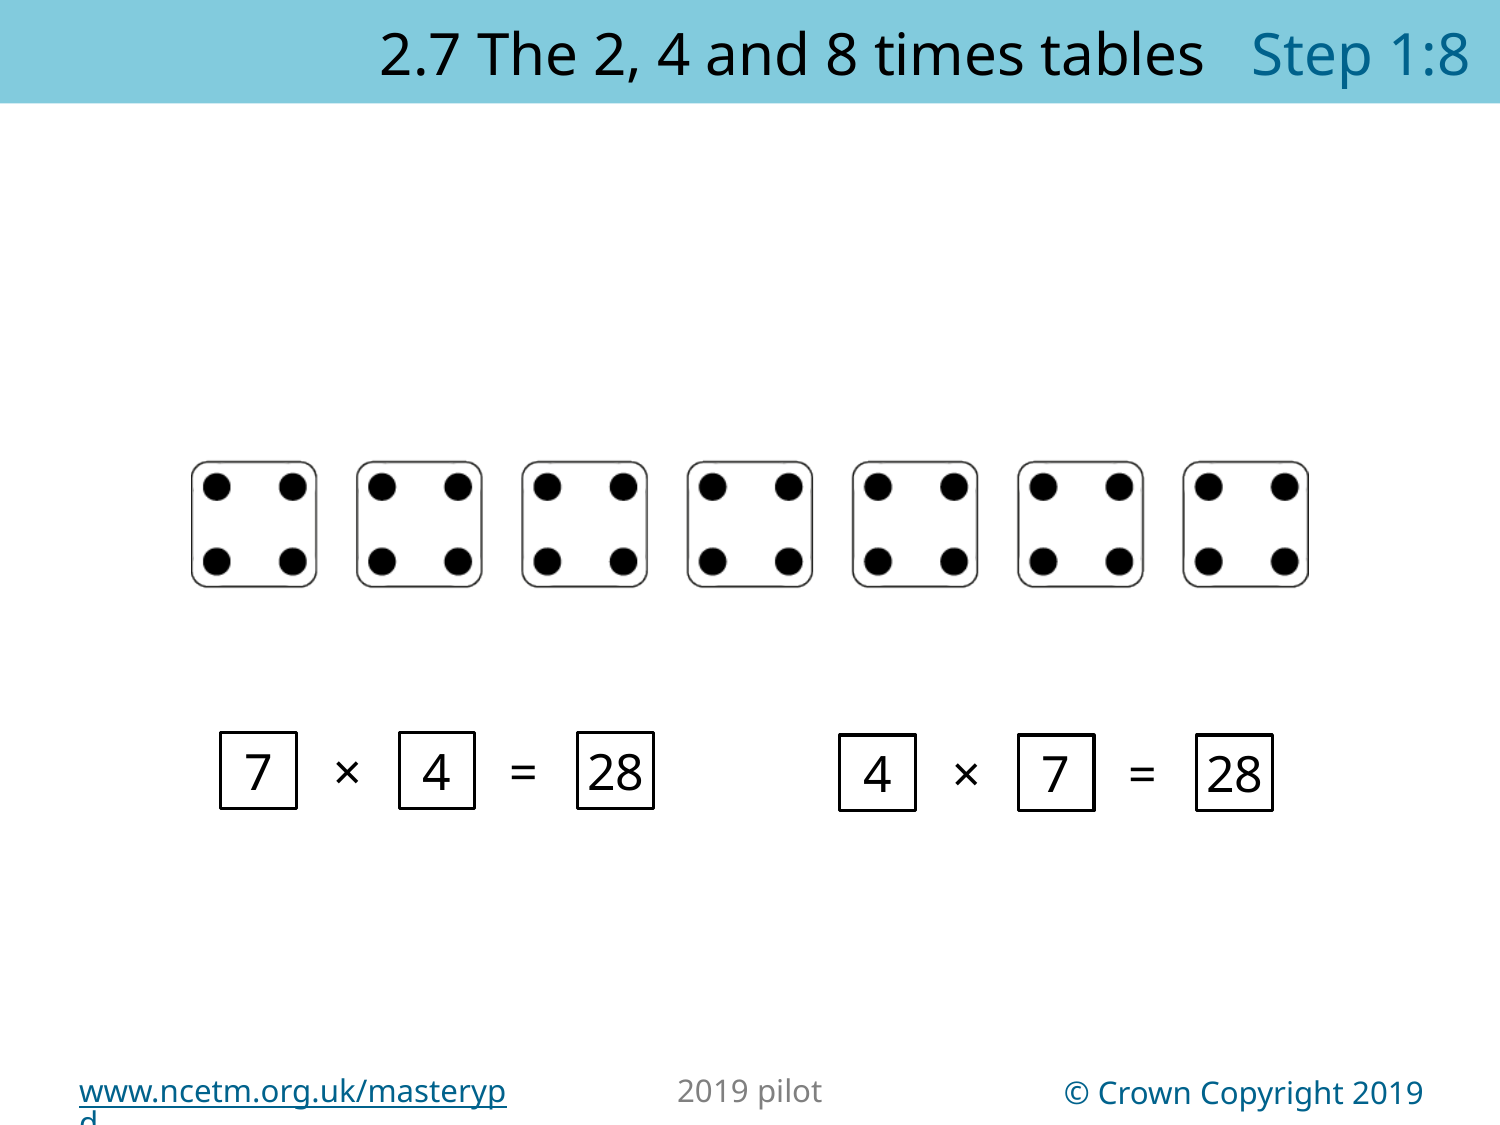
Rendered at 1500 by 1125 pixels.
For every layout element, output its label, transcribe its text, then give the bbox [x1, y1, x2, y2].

text_box [220, 732, 297, 809]
text_box 28 [572, 732, 577, 808]
text_box [577, 732, 654, 809]
text_box × [937, 735, 997, 810]
text_box 28 [1191, 735, 1196, 810]
text_box [1018, 735, 1094, 811]
text_box 28 [1273, 735, 1279, 810]
text_box [1196, 735, 1273, 811]
text_box [399, 732, 475, 809]
list 2.7 The 2, 4 and 8 times tables Step 1:8 [0, 0, 1500, 104]
text_box [839, 735, 916, 811]
text_box × [318, 732, 378, 808]
text_box = [1113, 735, 1173, 810]
text_box 28 [654, 732, 659, 808]
picture [191, 352, 1309, 676]
text_box = [494, 732, 554, 808]
